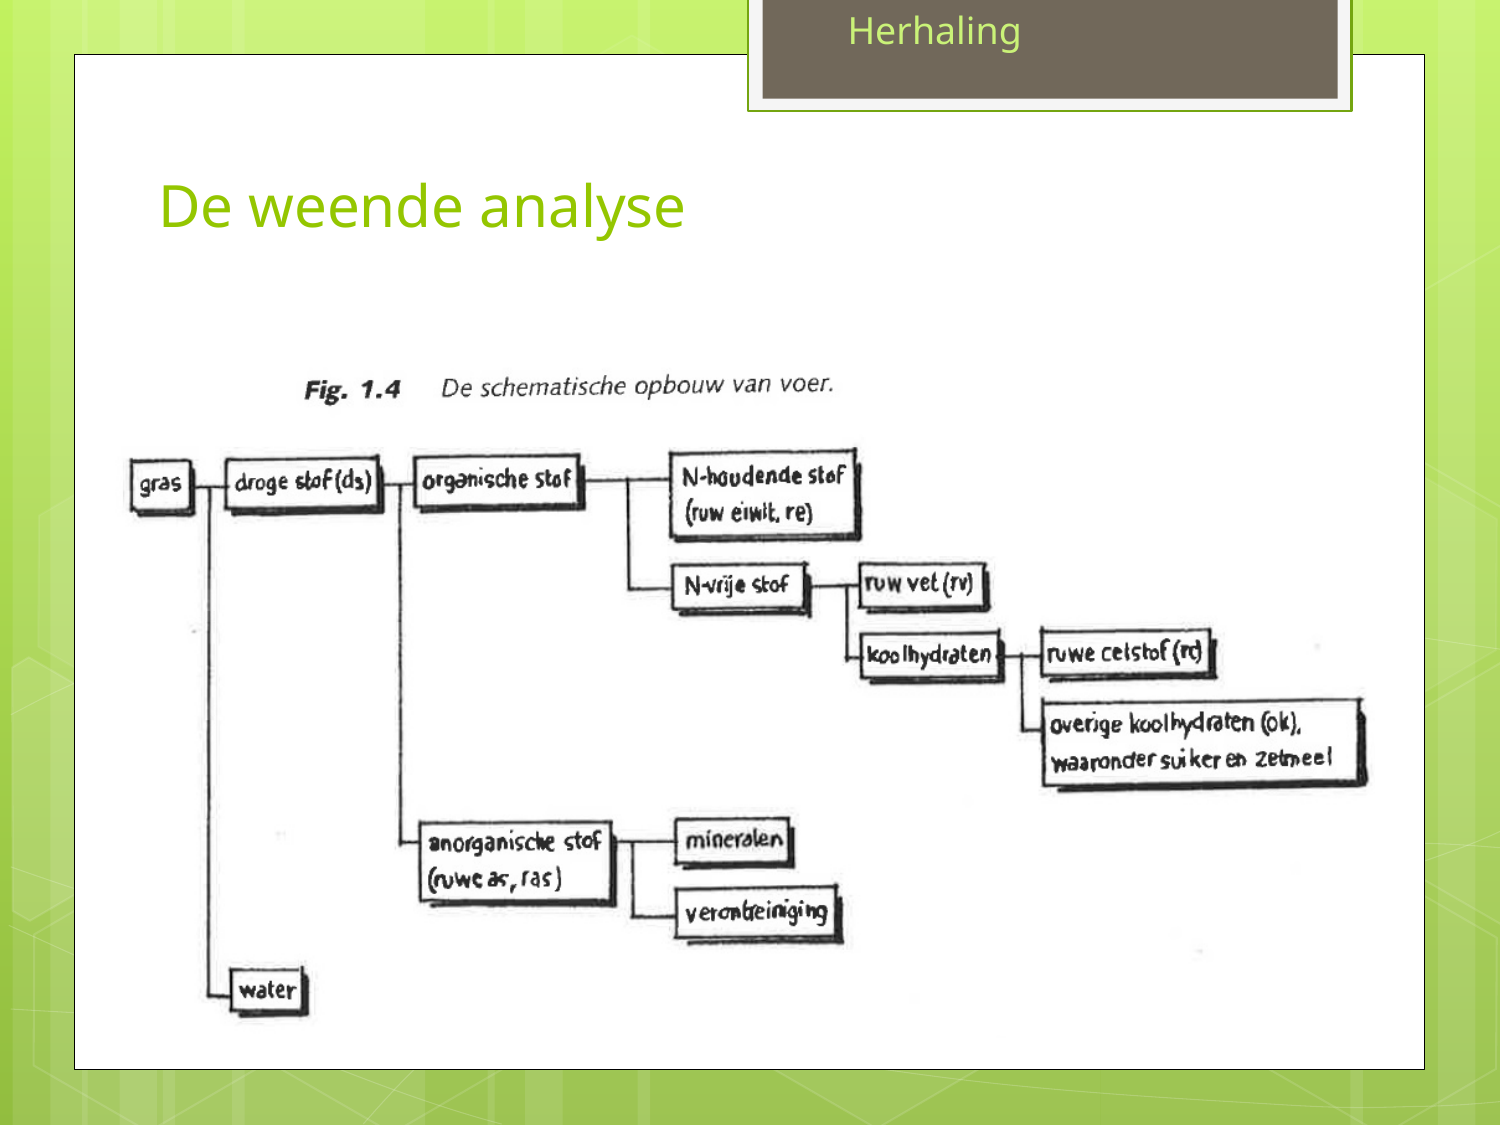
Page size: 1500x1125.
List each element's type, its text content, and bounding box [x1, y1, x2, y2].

text_box Herhaling [832, 0, 1258, 60]
text_box De weende analyse [143, 161, 702, 247]
picture [76, 337, 1376, 1038]
